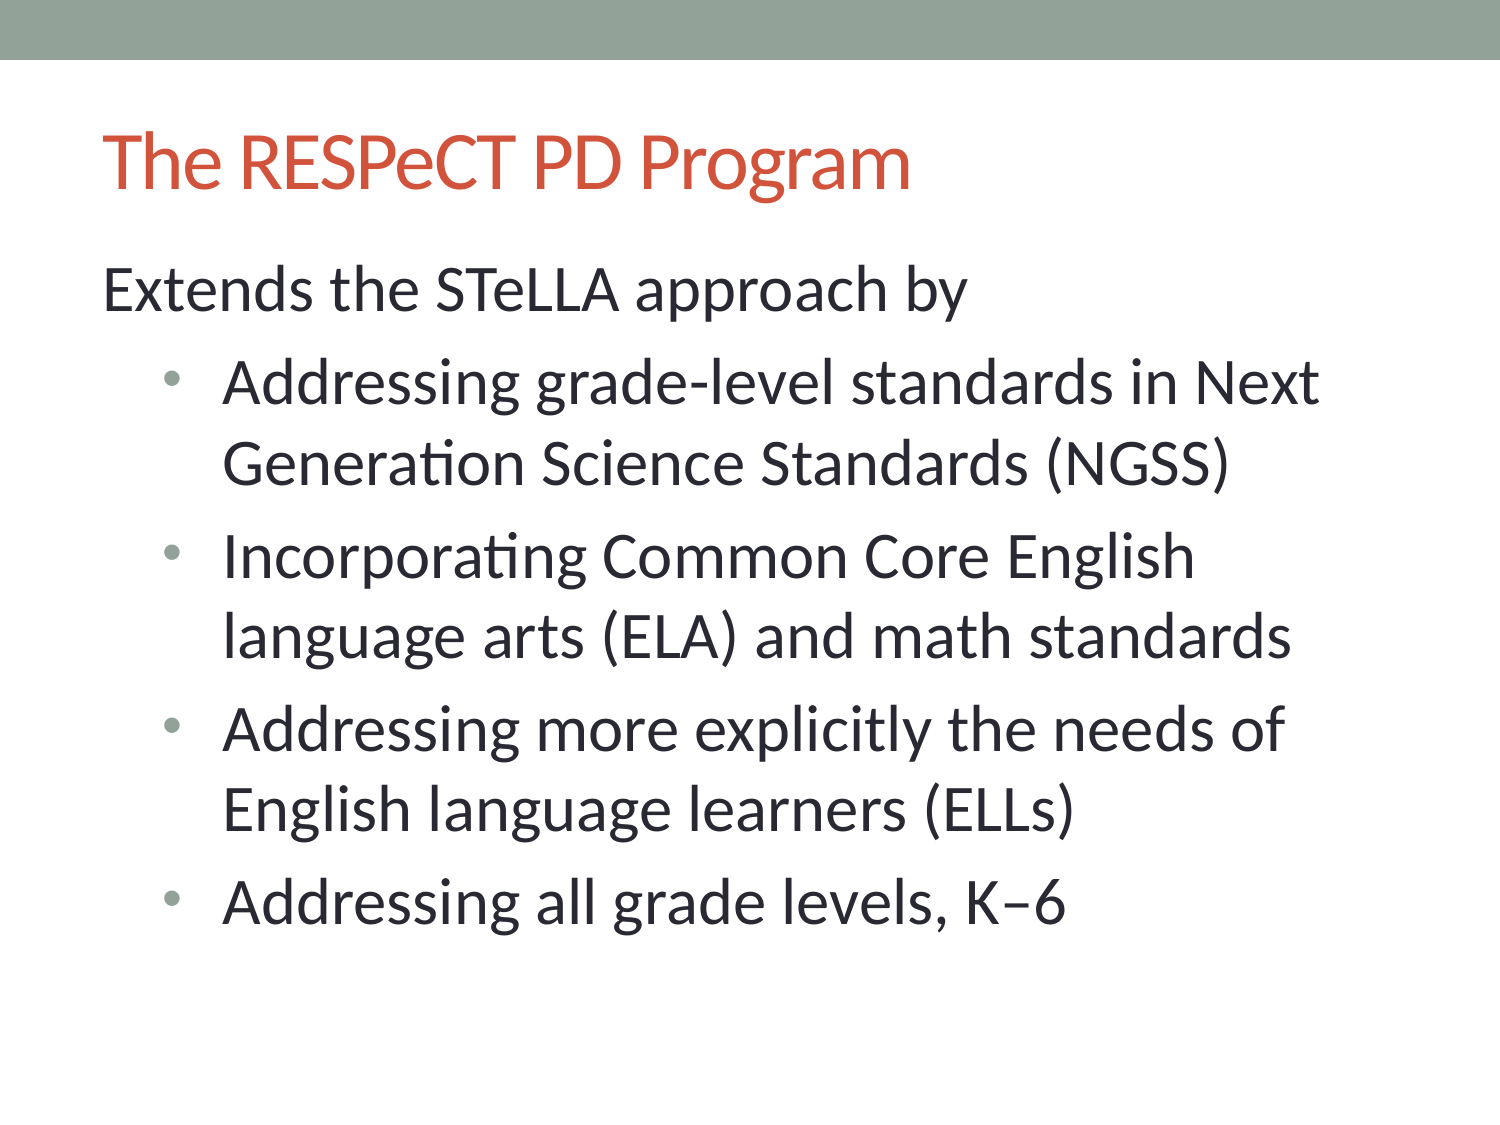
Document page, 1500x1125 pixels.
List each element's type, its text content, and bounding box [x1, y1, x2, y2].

title The RESPeCT PD Program [87, 75, 1425, 237]
list Extends the STeLLA approach by Addressing grade-level standards in Next Generation Science Standards (NGSS) Incorporating Common Core English language arts (ELA) and math standards Addressing more explicitly the needs of English language learners (ELLs) Addressing all grade levels, K–6 [87, 237, 1425, 1038]
